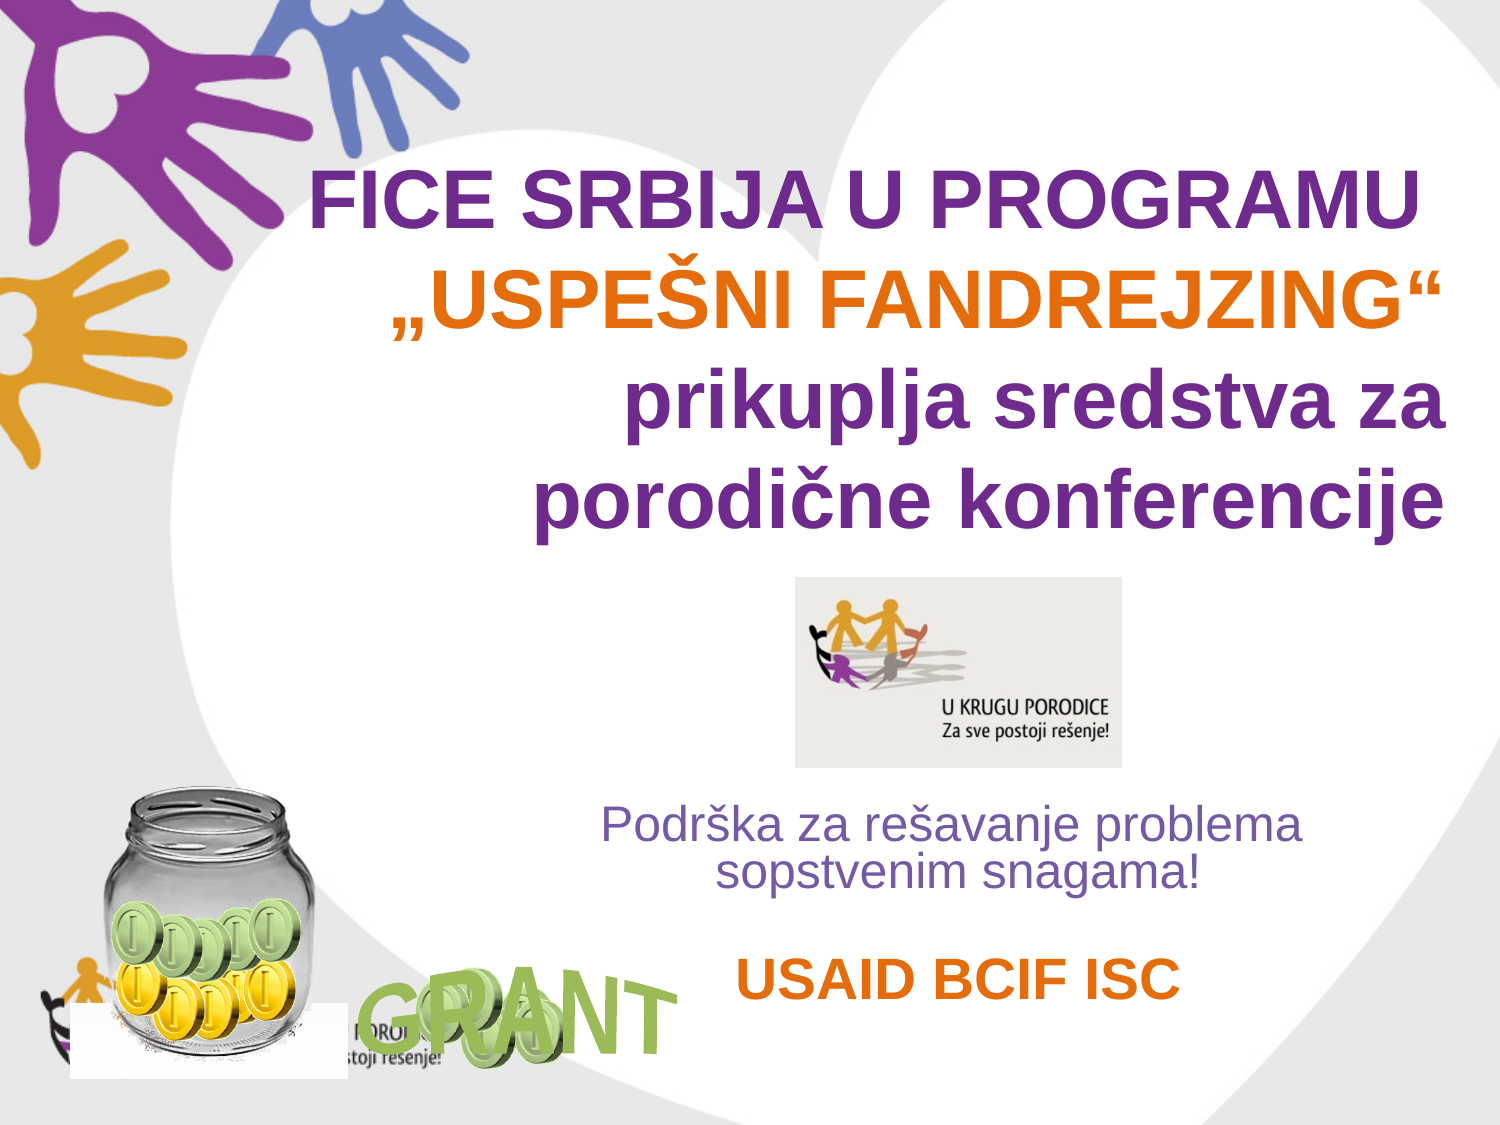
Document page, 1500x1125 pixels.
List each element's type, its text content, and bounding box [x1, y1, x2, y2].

picture [0, 0, 1500, 1125]
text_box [413, 965, 570, 1071]
text_box FICE Srbija u Programu „Uspešni fandrejzing“ prikuplja sredstva za porodične konferencije [274, 137, 1462, 553]
text_box Podrška za rešavanje problema sopstvenim snagama! USAID BCIF ISC [474, 795, 1443, 1088]
